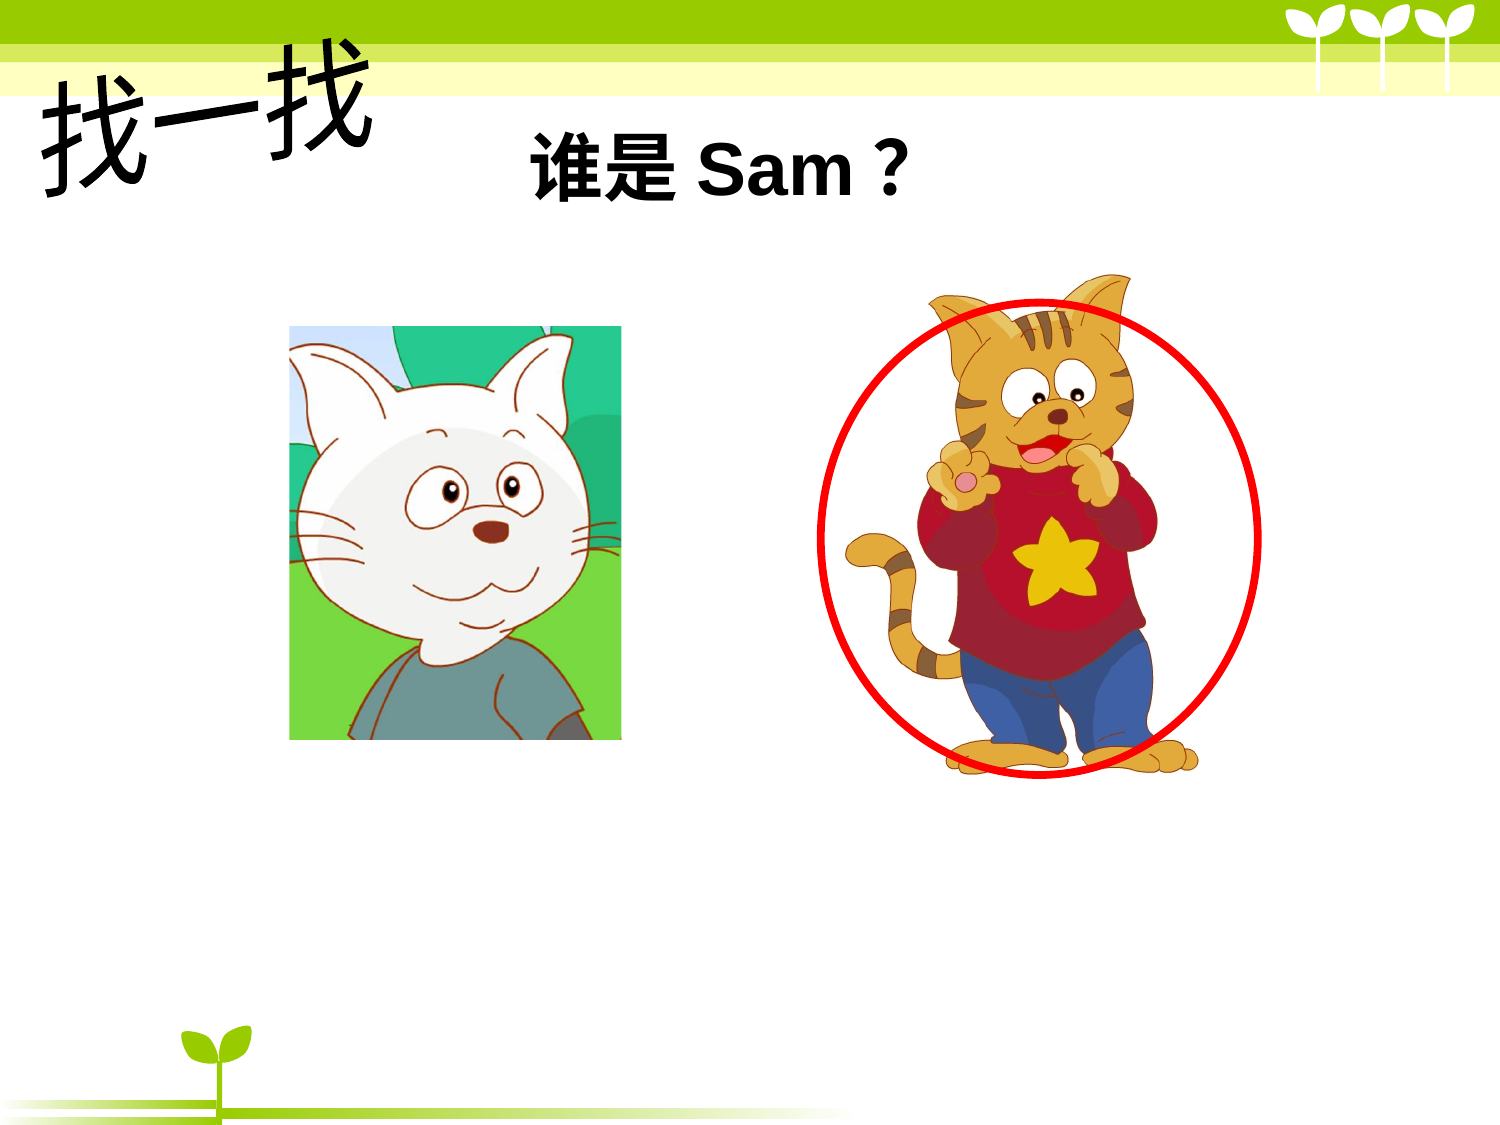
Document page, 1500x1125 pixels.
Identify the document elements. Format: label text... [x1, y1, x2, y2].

picture [288, 325, 622, 740]
text_box [1227, 417, 1258, 660]
text_box 谁是Sam？ [513, 113, 1341, 219]
text_box [820, 444, 839, 634]
picture [844, 266, 1223, 776]
